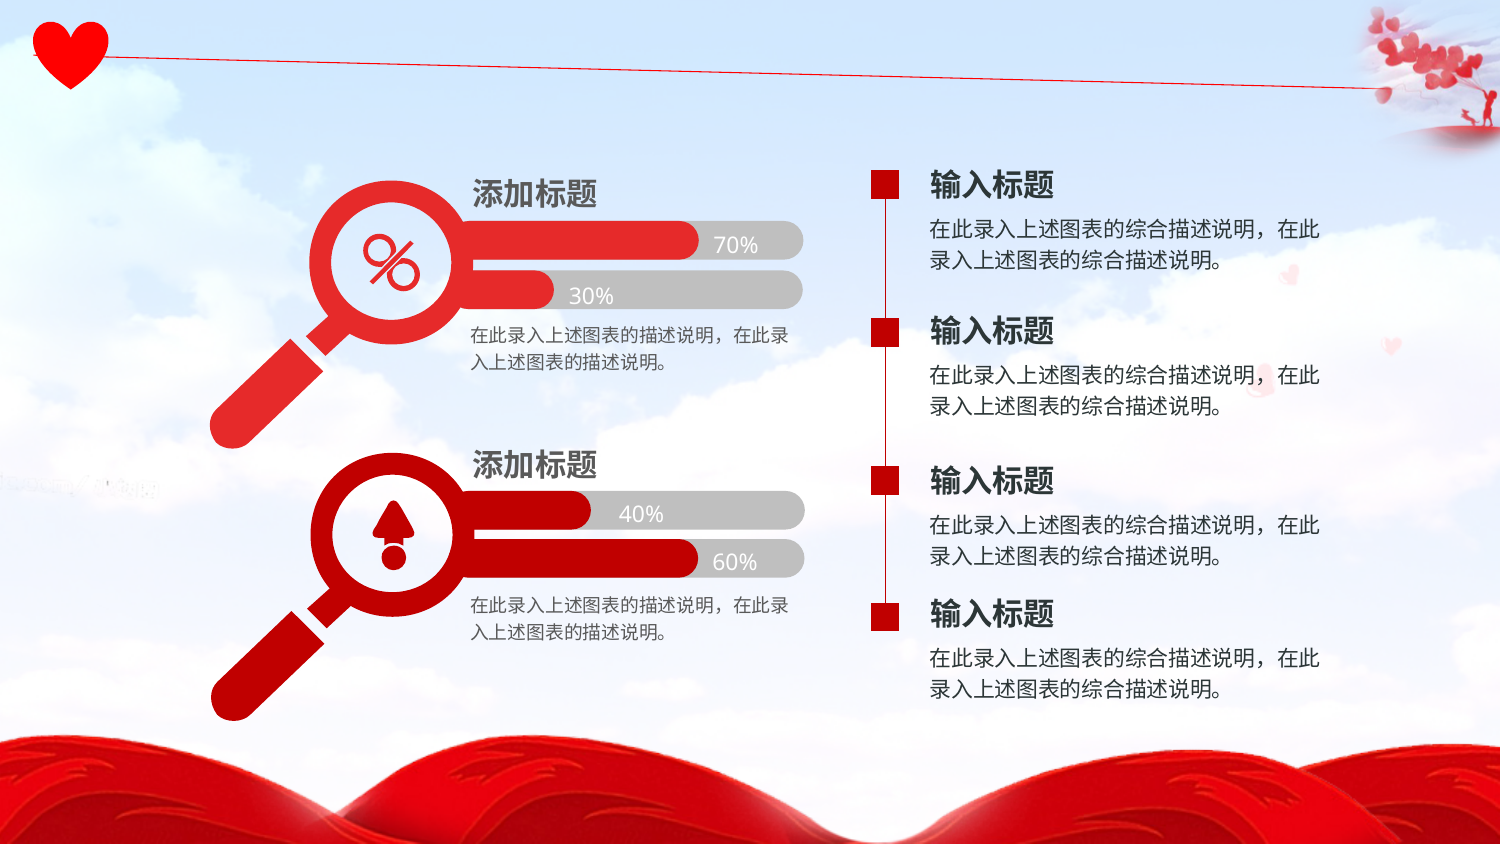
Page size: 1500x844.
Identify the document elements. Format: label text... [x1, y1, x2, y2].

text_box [208, 452, 475, 723]
text_box 在此录入上述图表的综合描述说明，在此录入上述图表的综合描述说明。 [918, 350, 1344, 425]
text_box 输入标题 [918, 159, 1067, 204]
picture [0, 471, 1500, 844]
text_box [871, 603, 899, 631]
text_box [474, 268, 803, 317]
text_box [207, 180, 474, 451]
text_box [871, 466, 899, 495]
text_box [474, 217, 804, 267]
text_box 添加标题 [461, 439, 610, 486]
text_box 在此录入上述图表的综合描述说明，在此录入上述图表的综合描述说明。 [918, 500, 1344, 575]
text_box 输入标题 [918, 588, 1067, 633]
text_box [475, 486, 805, 534]
text_box 添加标题 [461, 168, 610, 217]
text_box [475, 534, 805, 583]
text_box 在此录入上述图表的描述说明，在此录入上述图表的描述说明。 [474, 313, 805, 380]
text_box [871, 318, 899, 347]
text_box 在此录入上述图表的描述说明，在此录入上述图表的描述说明。 [475, 583, 805, 649]
picture [1334, 0, 1500, 171]
text_box [871, 170, 899, 199]
text_box 在此录入上述图表的综合描述说明，在此录入上述图表的综合描述说明。 [918, 633, 1344, 708]
text_box 输入标题 [918, 305, 1067, 350]
text_box 输入标题 [918, 456, 1067, 500]
text_box 在此录入上述图表的综合描述说明，在此录入上述图表的综合描述说明。 [918, 204, 1344, 279]
